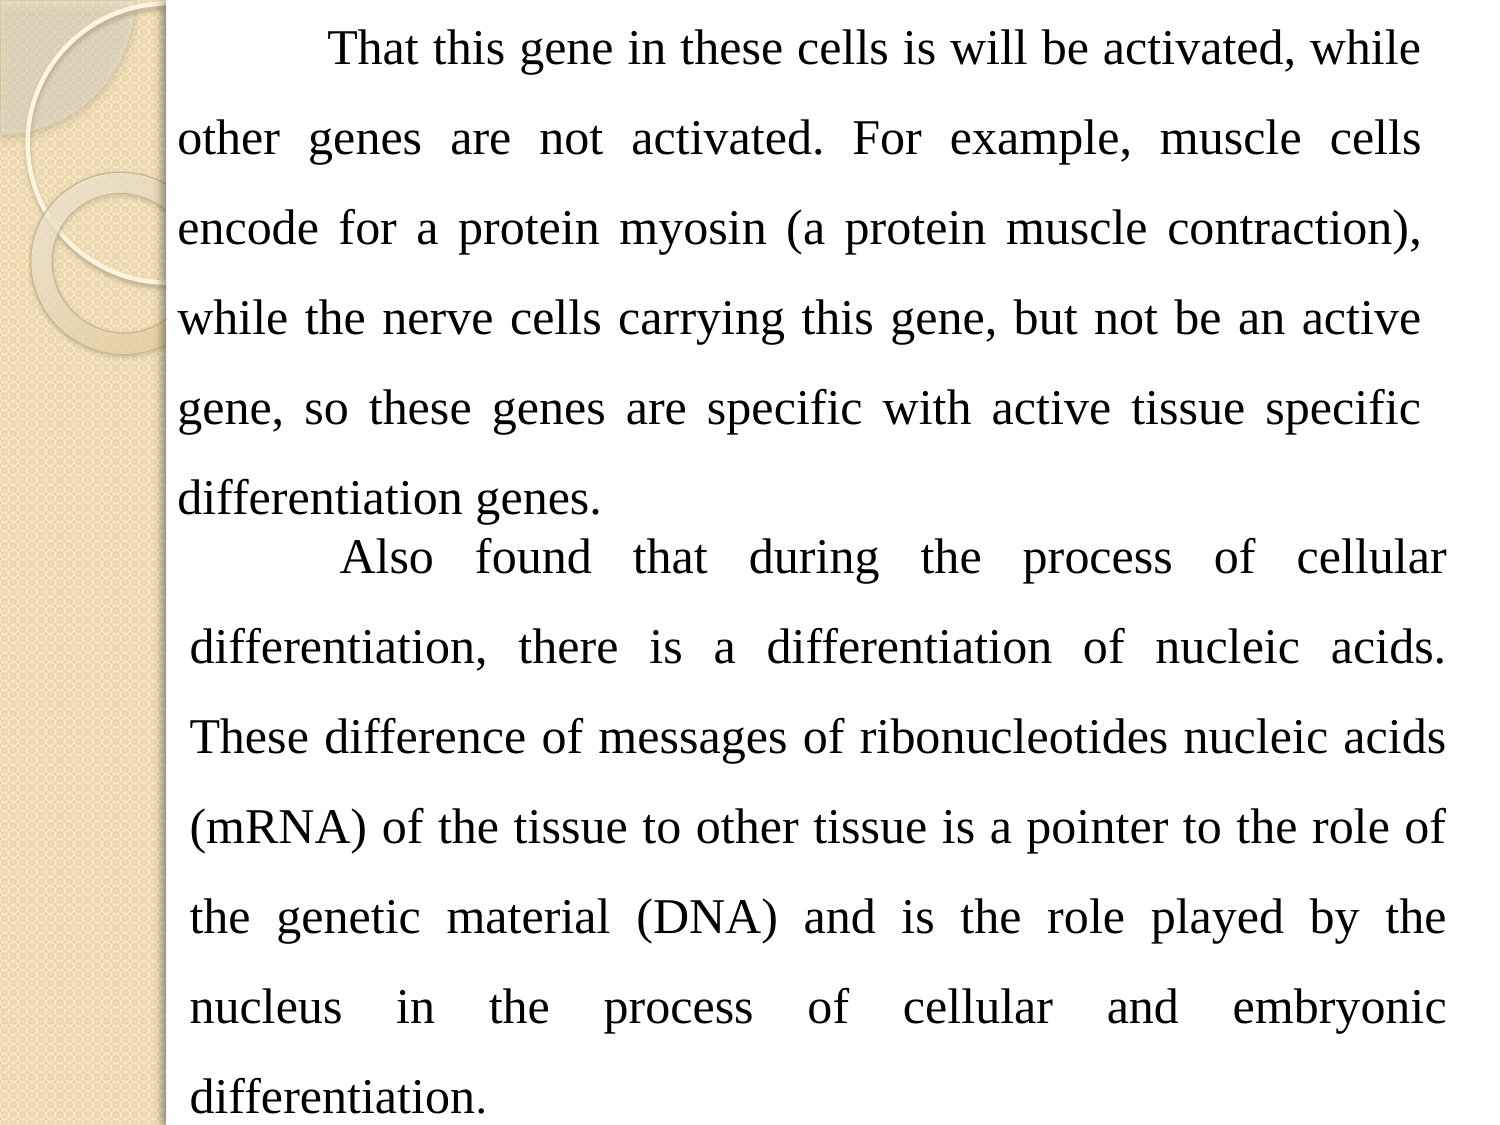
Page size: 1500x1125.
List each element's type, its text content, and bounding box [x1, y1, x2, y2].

text_box Also found that during the process of cellular differentiation, there is a differentiation of nucleic acids. These difference of messages of ribonucleotides nucleic acids (mRNA) of the tissue to other tissue is a pointer to the role of the genetic material (DNA) and is the role played by the nucleus in the process of cellular and embryonic differentiation. [174, 486, 1463, 1125]
text_box That this gene in these cells is will be activated, while other genes are not activated. For example, muscle cells encode for a protein myosin (a protein muscle contraction), while the nerve cells carrying this gene, but not be an active gene, so these genes are specific with active tissue specific differentiation genes. [162, 0, 1438, 532]
